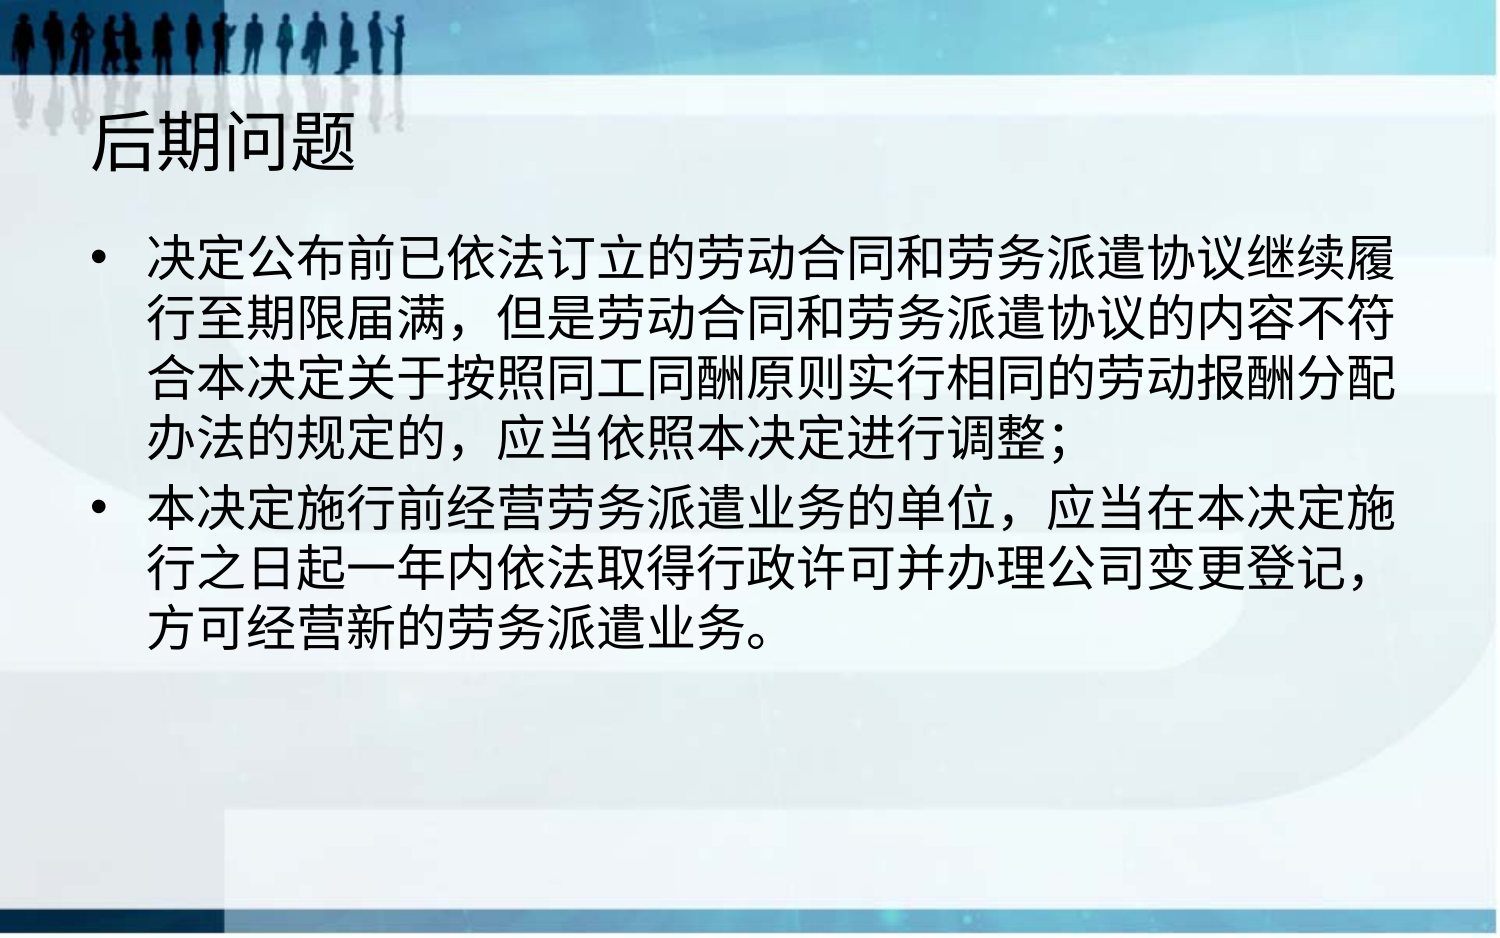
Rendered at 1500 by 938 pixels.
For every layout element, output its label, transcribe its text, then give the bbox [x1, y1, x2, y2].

title 后期问题 [74, 70, 1426, 210]
list 决定公布前已依法订立的劳动合同和劳务派遣协议继续履行至期限届满，但是劳动合同和劳务派遣协议的内容不符合本决定关于按照同工同酬原则实行相同的劳动报酬分配办法的规定的，应当依照本决定进行调整； 本决定施行前经营劳务派遣业务的单位，应当在本决定施行之日起一年内依法取得行政许可并办理公司变更登记，方可经营新的劳务派遣业务。 [74, 218, 1426, 838]
picture [0, 0, 1500, 938]
